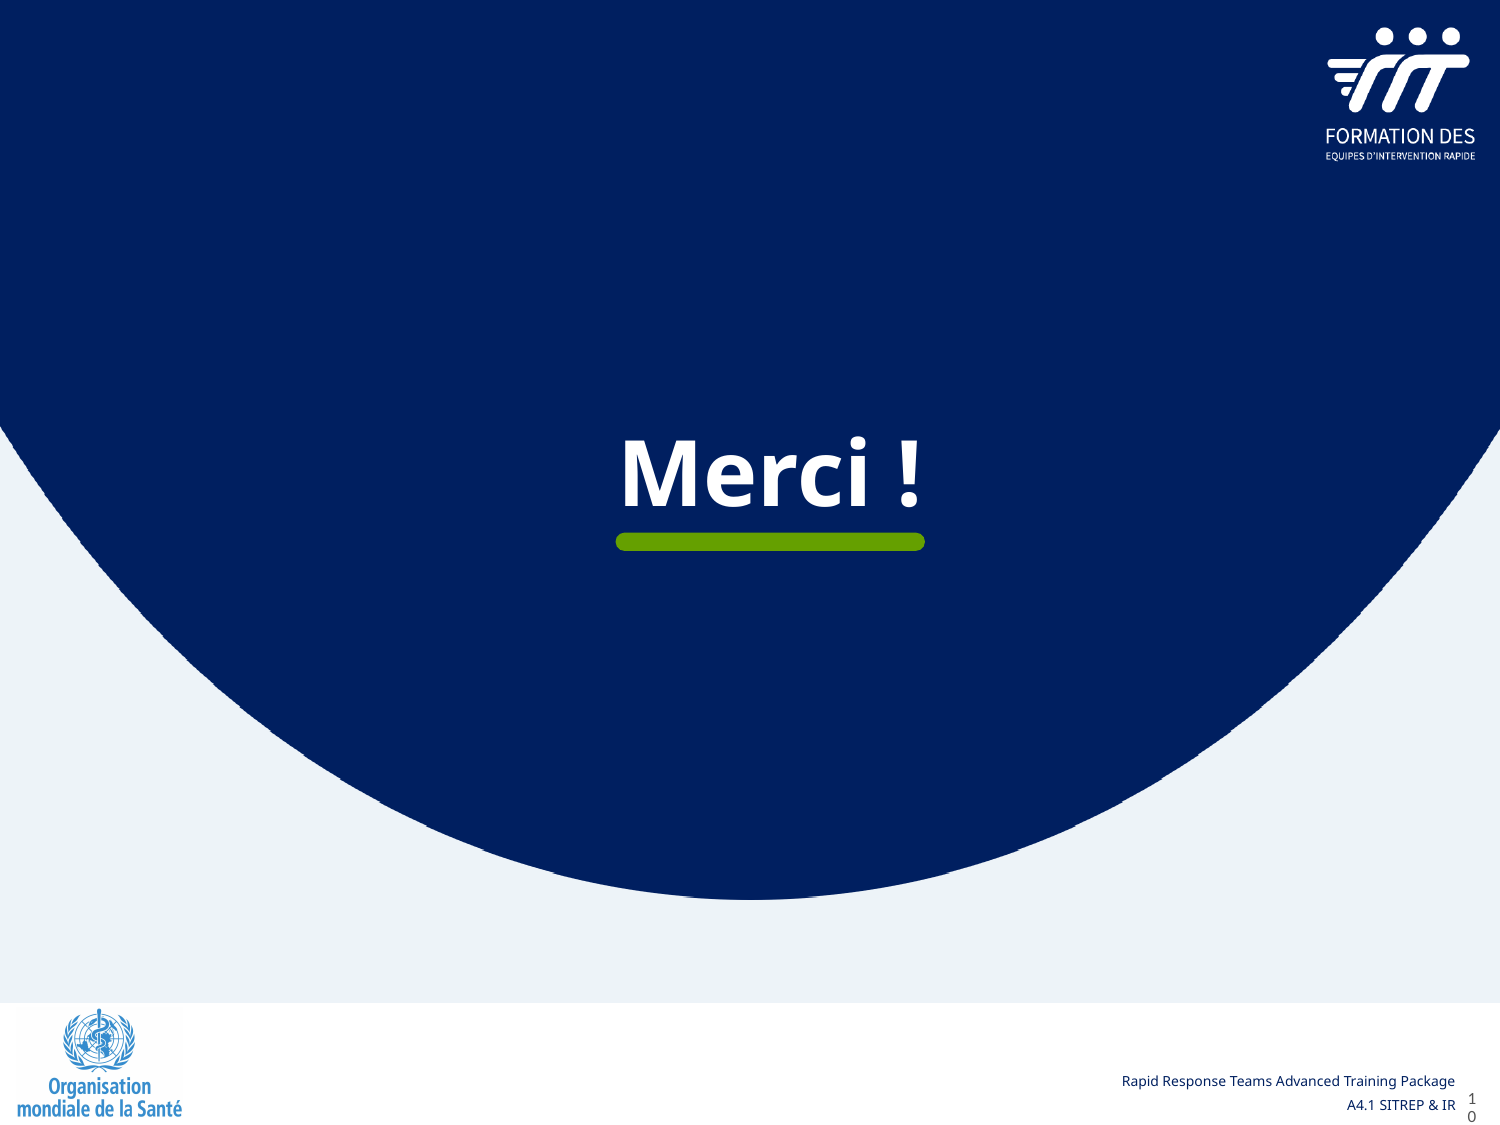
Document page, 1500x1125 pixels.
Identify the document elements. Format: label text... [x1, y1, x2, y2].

slide_number 10 [1411, 1037, 1462, 1081]
picture [16, 1007, 183, 1118]
list Merci ! [71, 322, 1469, 631]
picture [0, 0, 1500, 1003]
